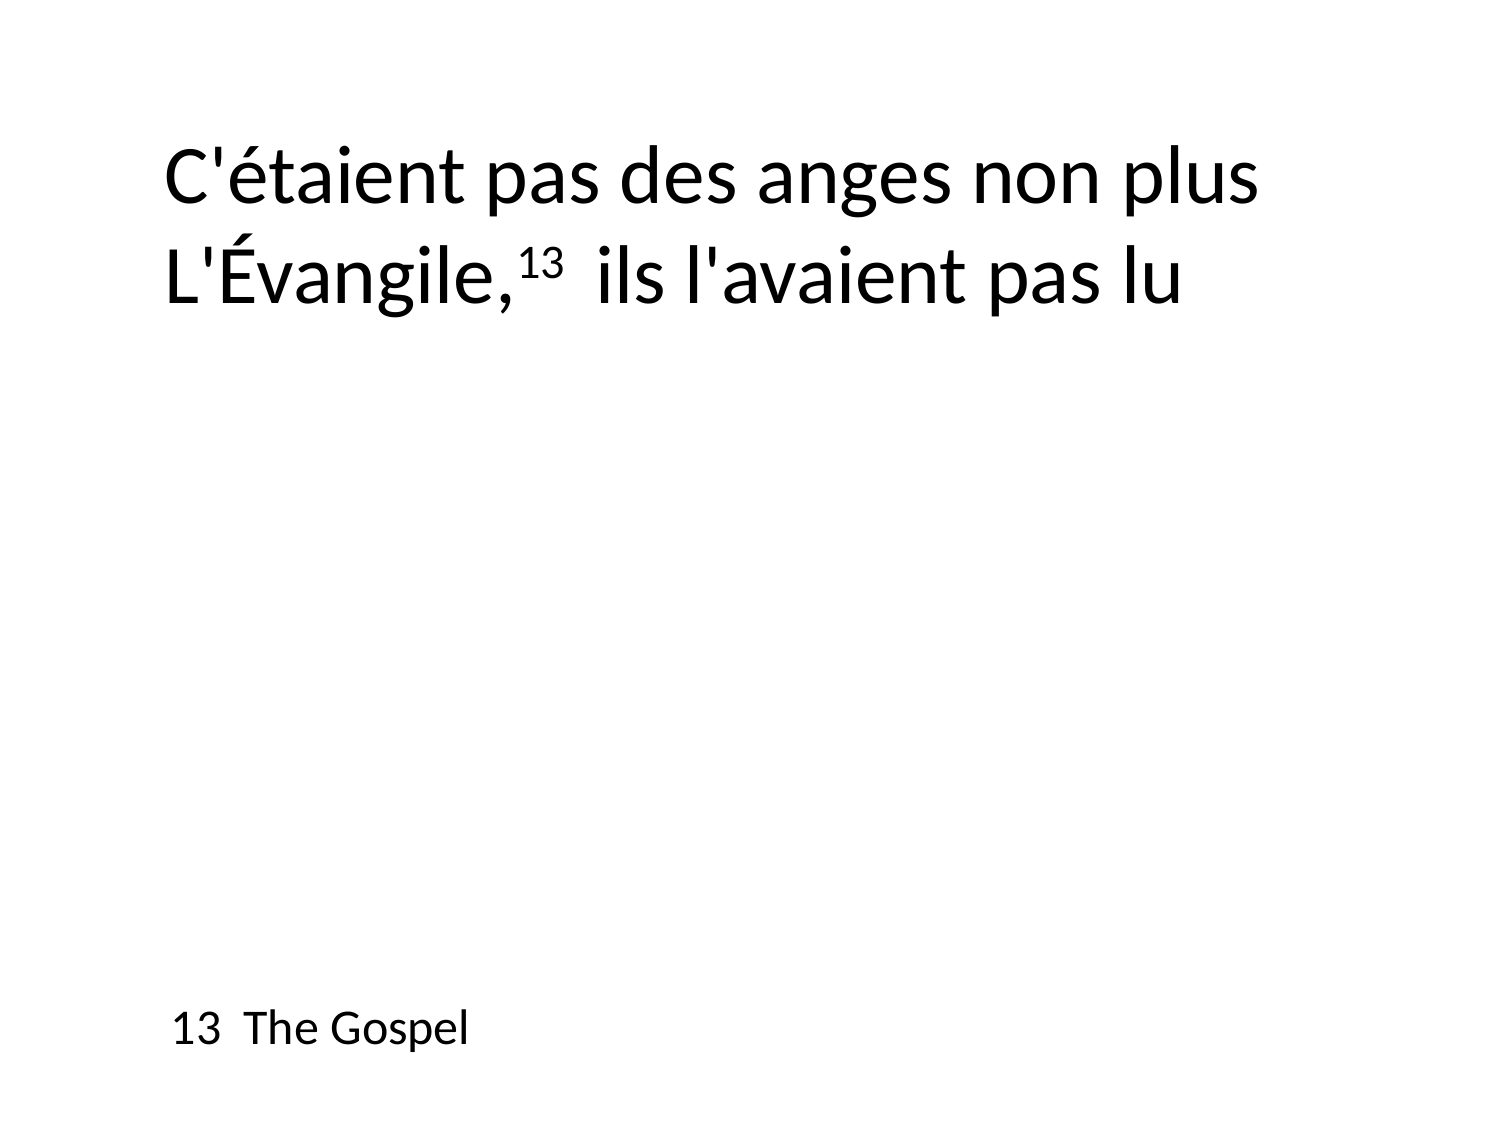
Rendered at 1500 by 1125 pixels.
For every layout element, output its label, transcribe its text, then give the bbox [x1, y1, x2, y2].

text_box C'étaient pas des anges non plus L'Évangile,13 ils l'avaient pas lu [150, 112, 1500, 528]
text_box 13 The Gospel [156, 986, 486, 1062]
